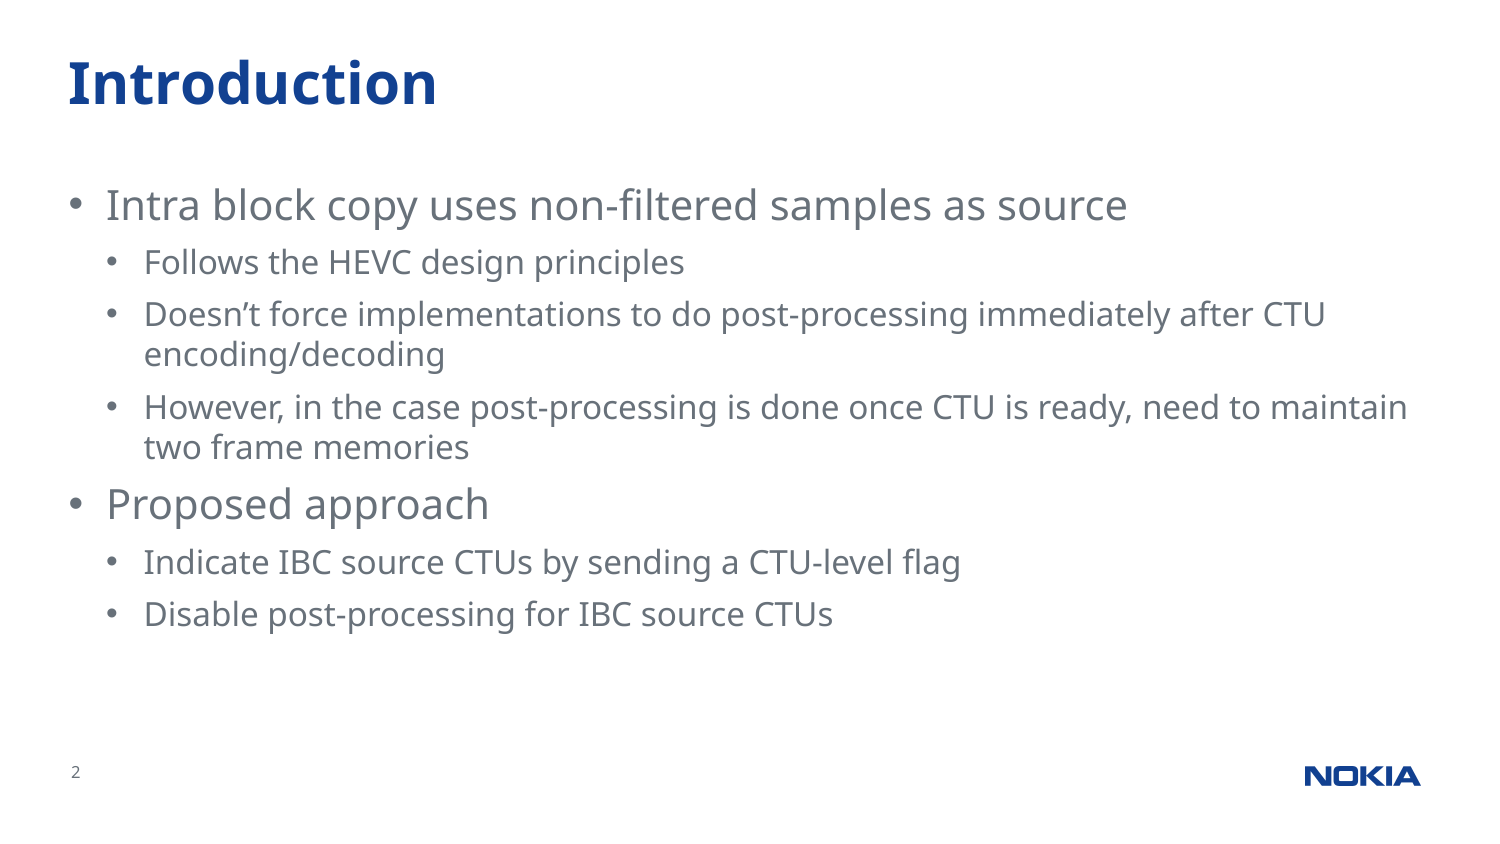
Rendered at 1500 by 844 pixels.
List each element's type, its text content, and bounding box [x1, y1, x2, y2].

picture [1305, 766, 1421, 786]
list Intra block copy uses non-filtered samples as source Follows the HEVC design principles Doesn’t force implementations to do post-processing immediately after CTU encoding/decoding However, in the case post-processing is done once CTU is ready, need to maintain two frame memories Proposed approach Indicate IBC source CTUs by sending a CTU-level flag Disable post-processing for IBC source CTUs [68, 178, 1419, 722]
title Introduction [68, 45, 1419, 98]
